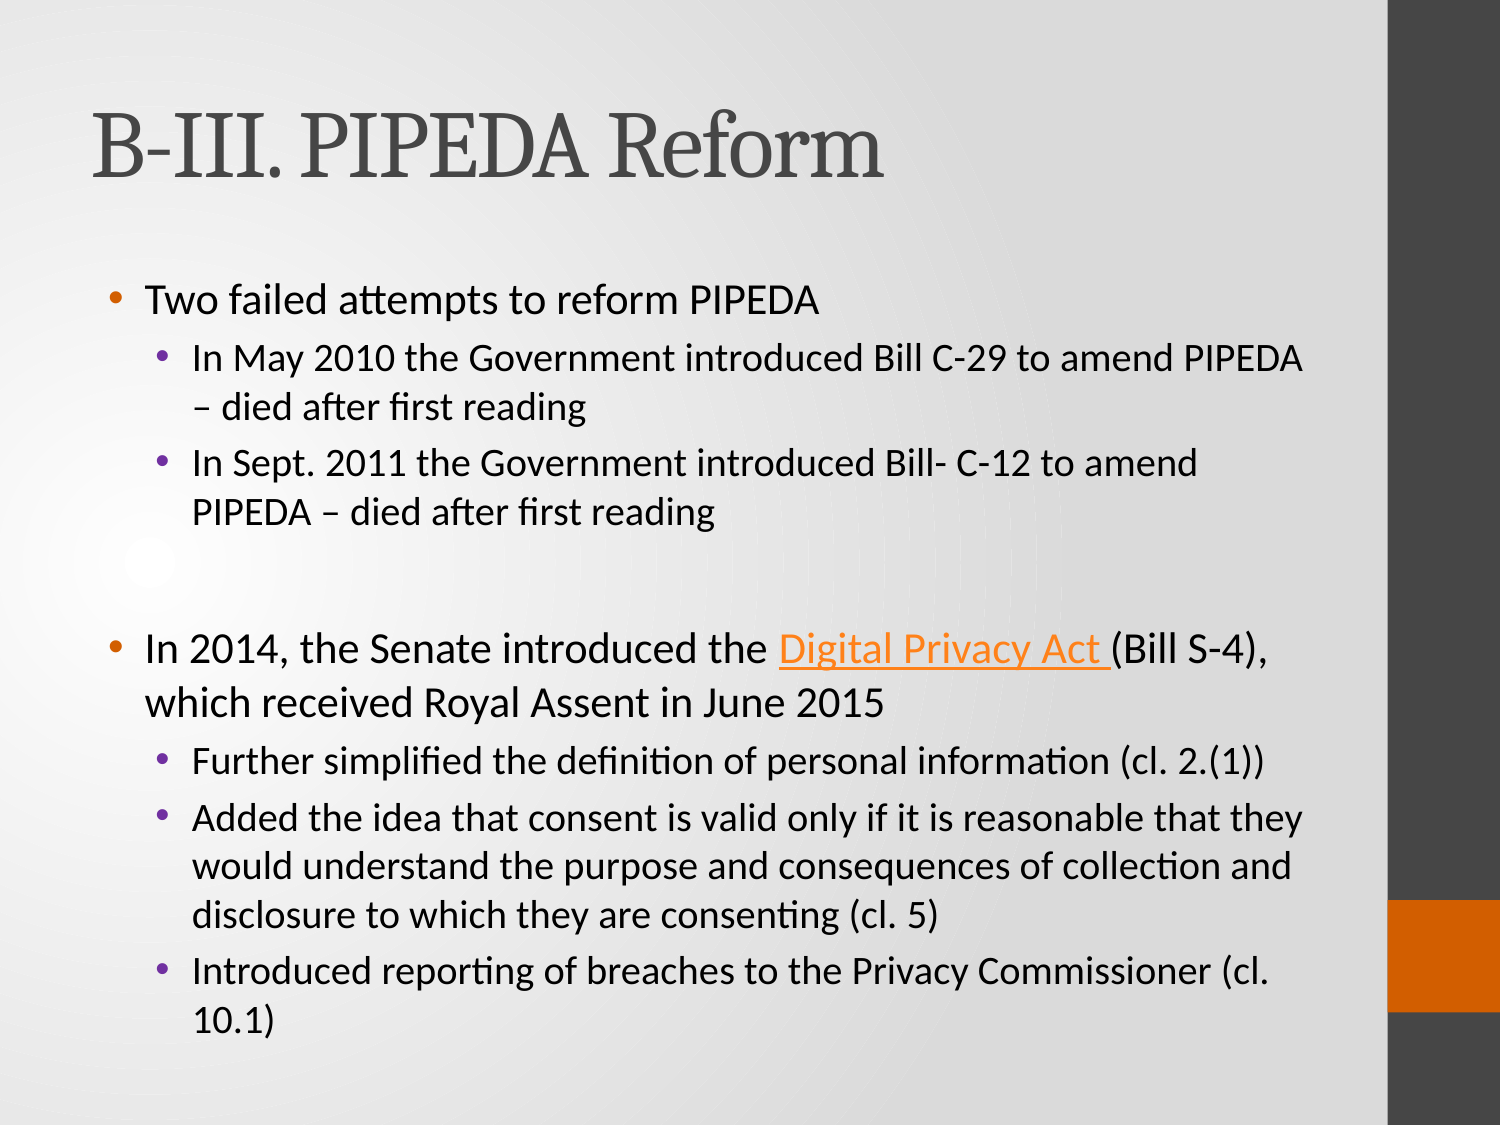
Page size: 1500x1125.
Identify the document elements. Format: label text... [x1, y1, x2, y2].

list Two failed attempts to reform PIPEDA In May 2010 the Government introduced Bill C-29 to amend PIPEDA – died after first reading In Sept. 2011 the Government introduced Bill- C-12 to amend PIPEDA – died after first reading In 2014, the Senate introduced the Digital Privacy Act (Bill S-4), which received Royal Assent in June 2015 Further simplified the definition of personal information (cl. 2.(1)) Added the idea that consent is valid only if it is reasonable that they would understand the purpose and consequences of collection and disclosure to which they are consenting (cl. 5) Introduced reporting of breaches to the Privacy Commissioner (cl. 10.1) [75, 262, 1325, 1050]
title B-III. PIPEDA Reform [75, 45, 1325, 233]
